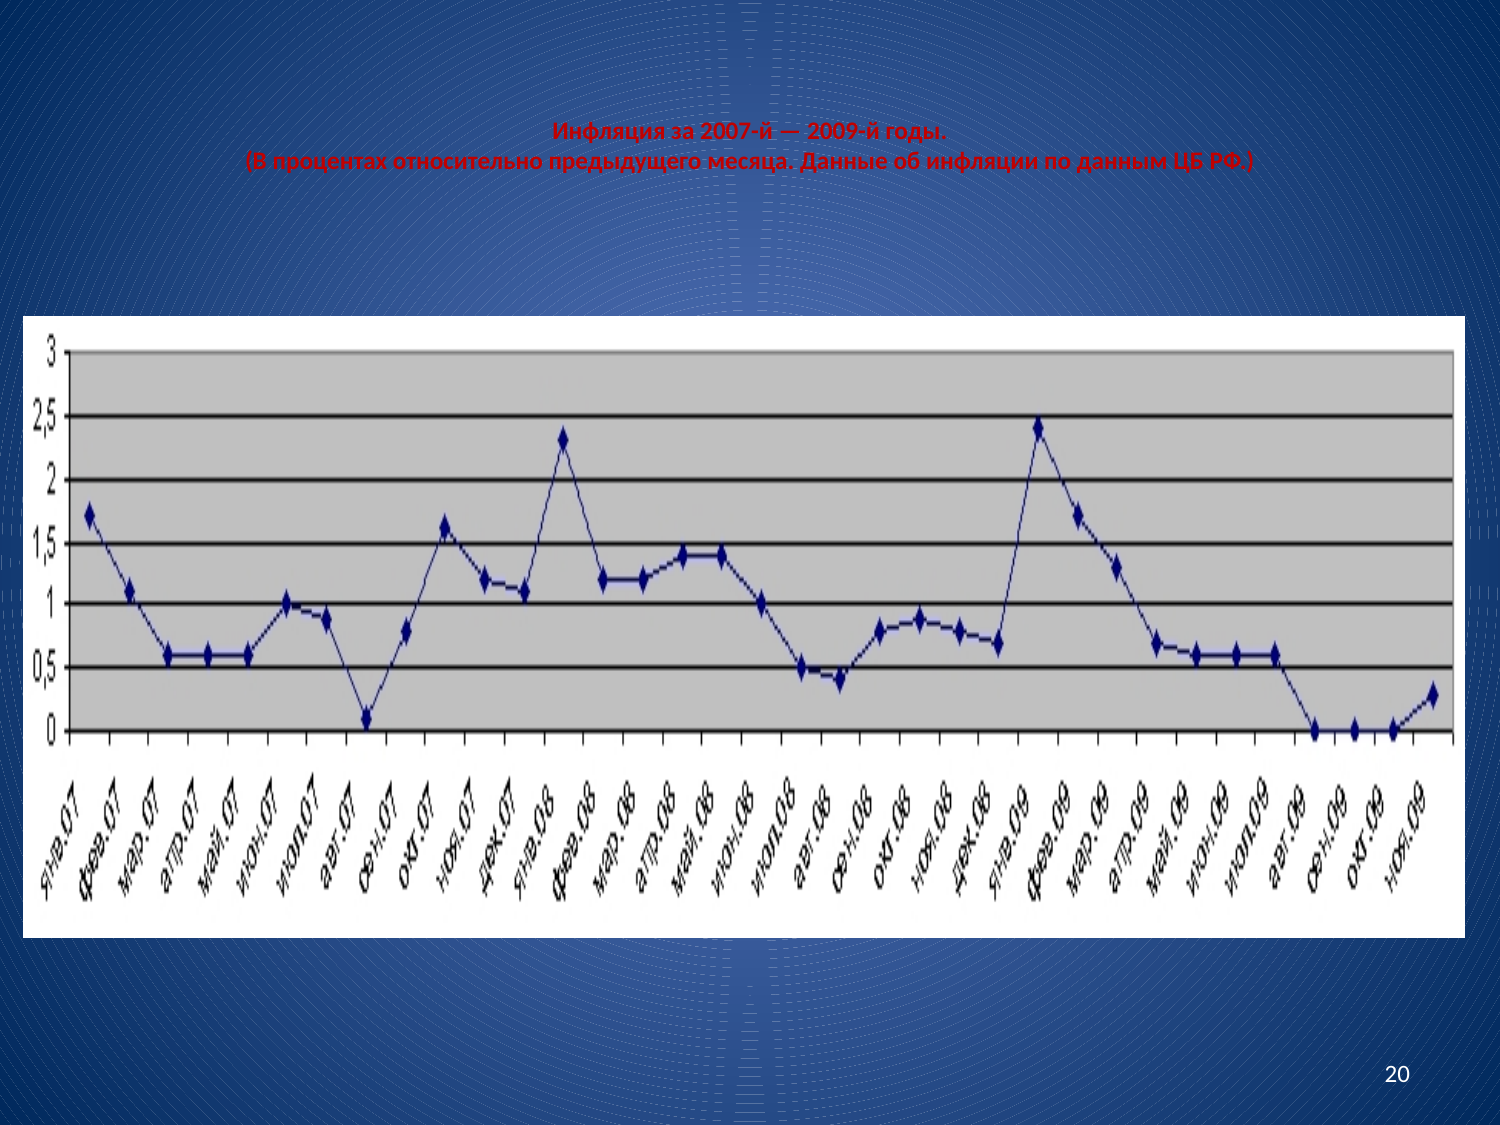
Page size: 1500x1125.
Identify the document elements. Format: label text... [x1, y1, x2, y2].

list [23, 316, 1466, 938]
slide_number 20 [1074, 1042, 1425, 1103]
title Инфляция за 2007-й — 2009-й годы. (В процентах относительно предыдущего месяца. Данные об инфляции по данным ЦБ РФ.) [75, 45, 1425, 233]
